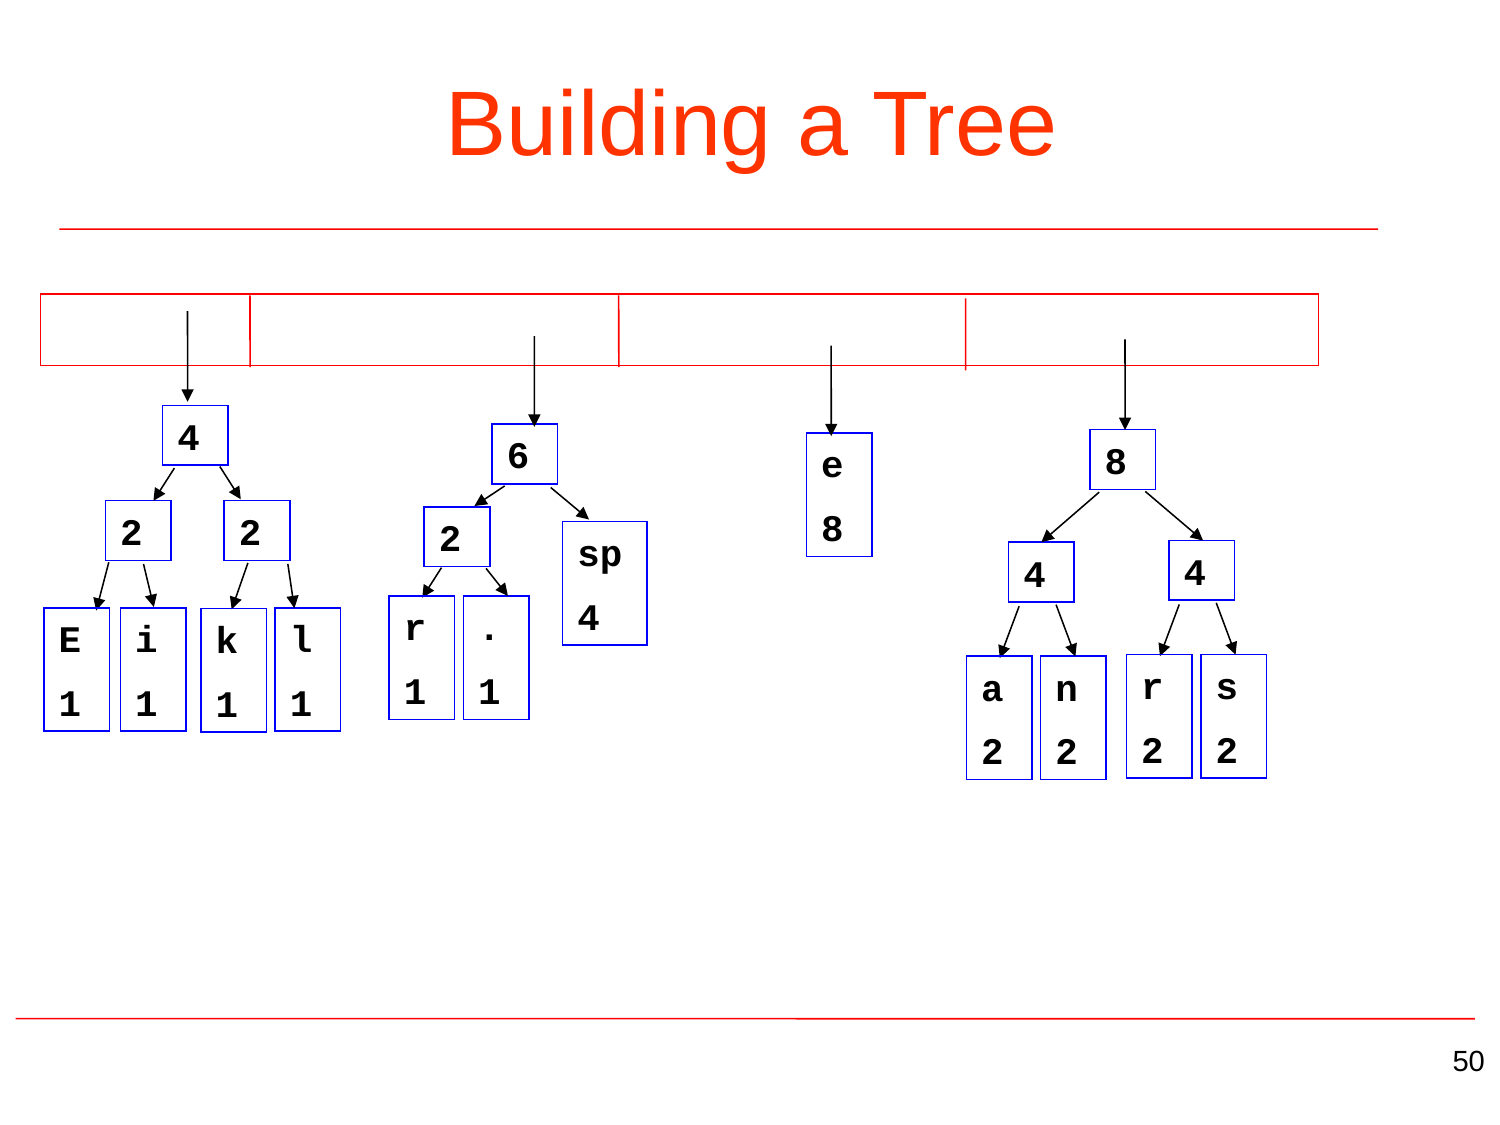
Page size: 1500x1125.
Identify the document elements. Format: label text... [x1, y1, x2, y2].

text_box [550, 487, 590, 520]
text_box [153, 468, 175, 501]
text_box 4 [1008, 542, 1075, 602]
text_box [528, 336, 541, 427]
text_box s 2 [1200, 654, 1267, 778]
text_box E 1 [43, 607, 110, 732]
text_box [1055, 604, 1077, 657]
text_box r 1 [389, 596, 455, 720]
text_box [1118, 339, 1132, 430]
text_box a 2 [966, 656, 1032, 780]
text_box 2 [224, 500, 290, 561]
text_box r 2 [1126, 654, 1193, 778]
text_box 2 [424, 506, 490, 567]
text_box n 2 [1040, 656, 1107, 780]
text_box k 1 [200, 608, 267, 733]
slide_number 50 [1149, 1034, 1500, 1113]
text_box [143, 563, 157, 608]
text_box 4 [162, 405, 229, 466]
text_box 2 [105, 500, 172, 561]
text_box [1158, 604, 1180, 654]
text_box 8 [1089, 429, 1156, 490]
text_box [181, 311, 194, 402]
text_box . 1 [463, 596, 529, 720]
text_box [40, 293, 1319, 366]
text_box [825, 345, 838, 437]
text_box [998, 606, 1020, 656]
text_box [474, 485, 505, 506]
text_box i 1 [120, 607, 186, 732]
text_box e 8 [806, 432, 872, 557]
text_box [485, 568, 508, 596]
text_box 6 [492, 424, 558, 484]
text_box 4 [1168, 540, 1235, 601]
text_box sp 4 [562, 521, 647, 645]
text_box [1216, 602, 1238, 655]
text_box [1145, 491, 1204, 541]
text_box [286, 563, 299, 609]
title Building a Tree [114, 24, 1390, 213]
text_box [422, 567, 442, 596]
text_box [93, 562, 109, 607]
text_box [1041, 492, 1100, 543]
text_box l 1 [275, 607, 341, 732]
text_box [219, 466, 241, 500]
text_box [229, 562, 249, 608]
